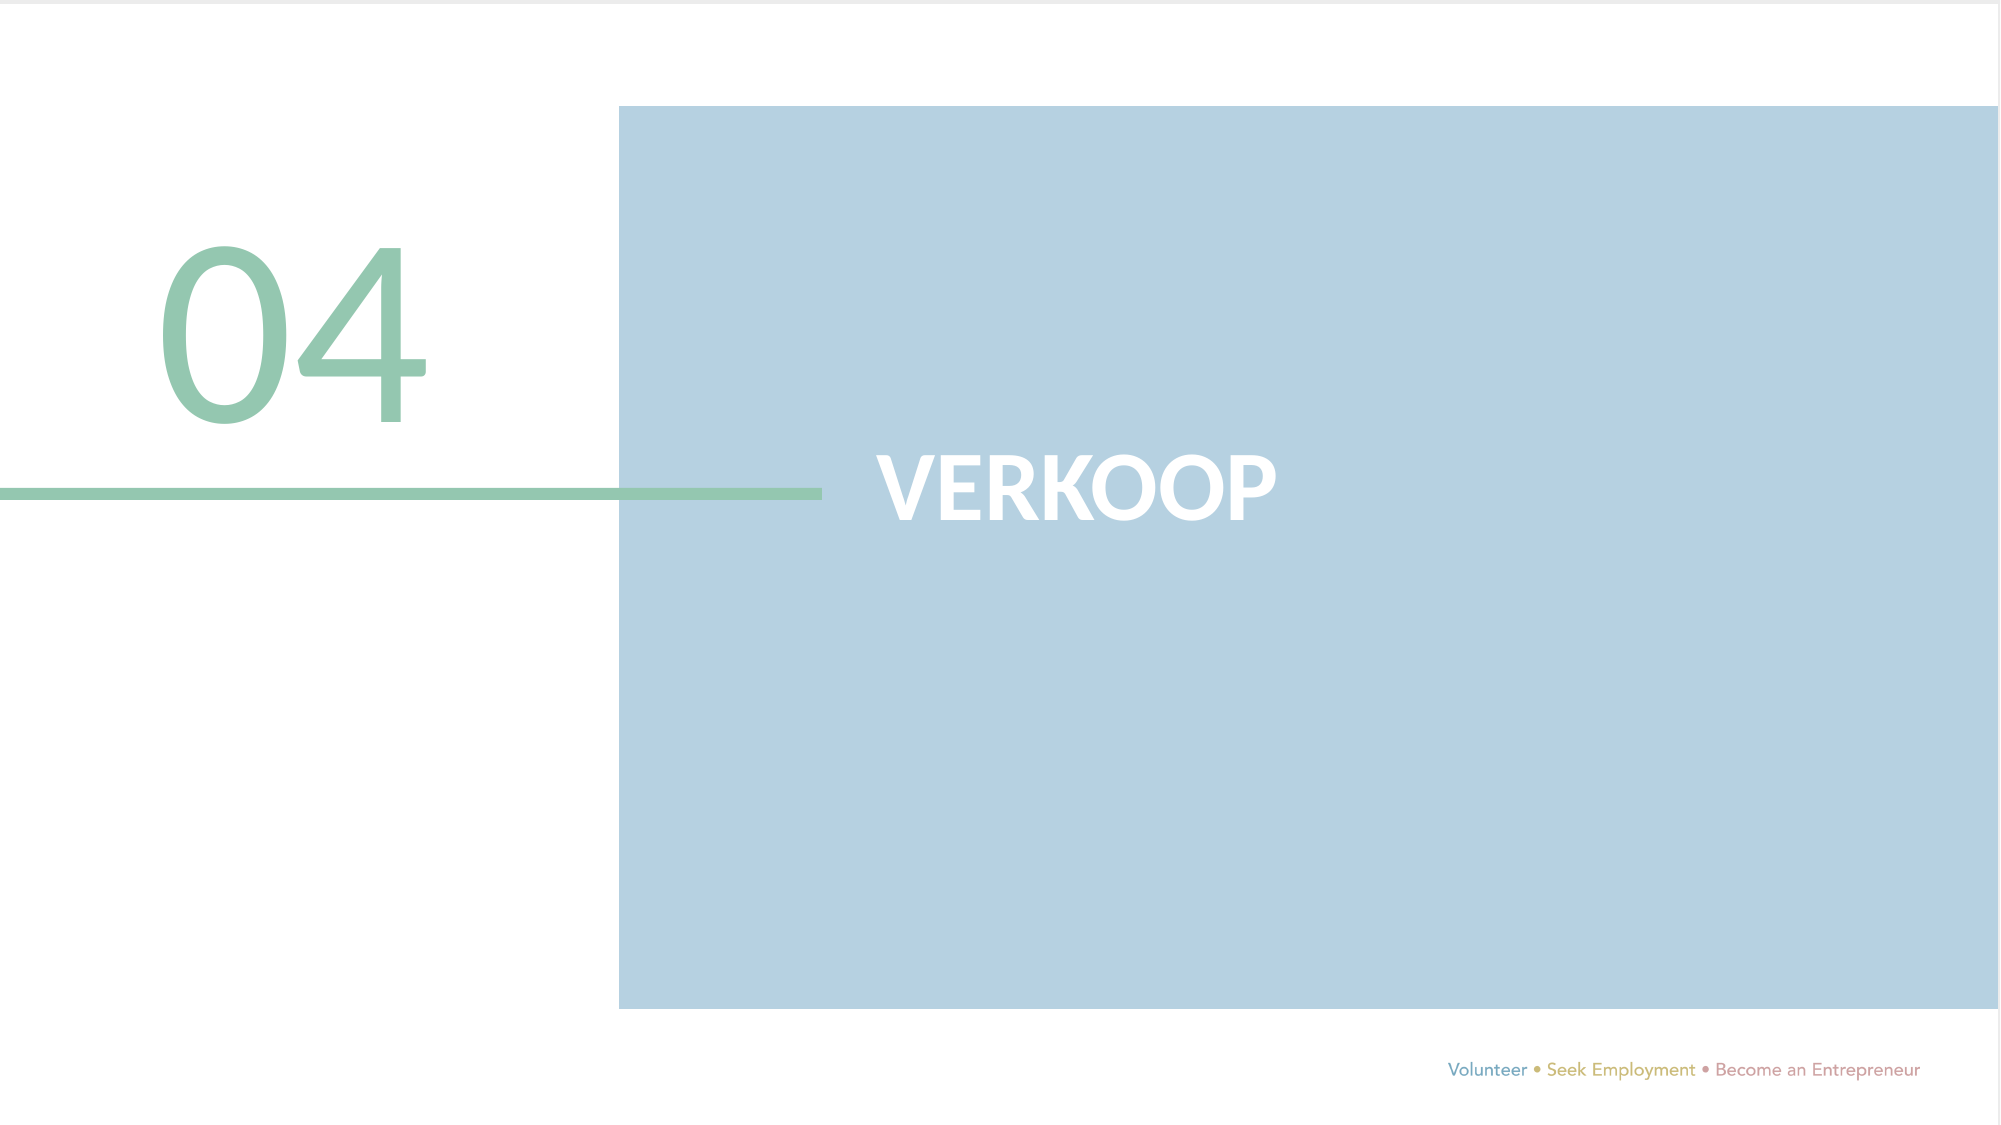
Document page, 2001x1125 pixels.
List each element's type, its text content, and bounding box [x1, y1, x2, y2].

list VERKOOP [861, 433, 1870, 791]
picture [1418, 1046, 1971, 1103]
list 04 [141, 180, 481, 277]
